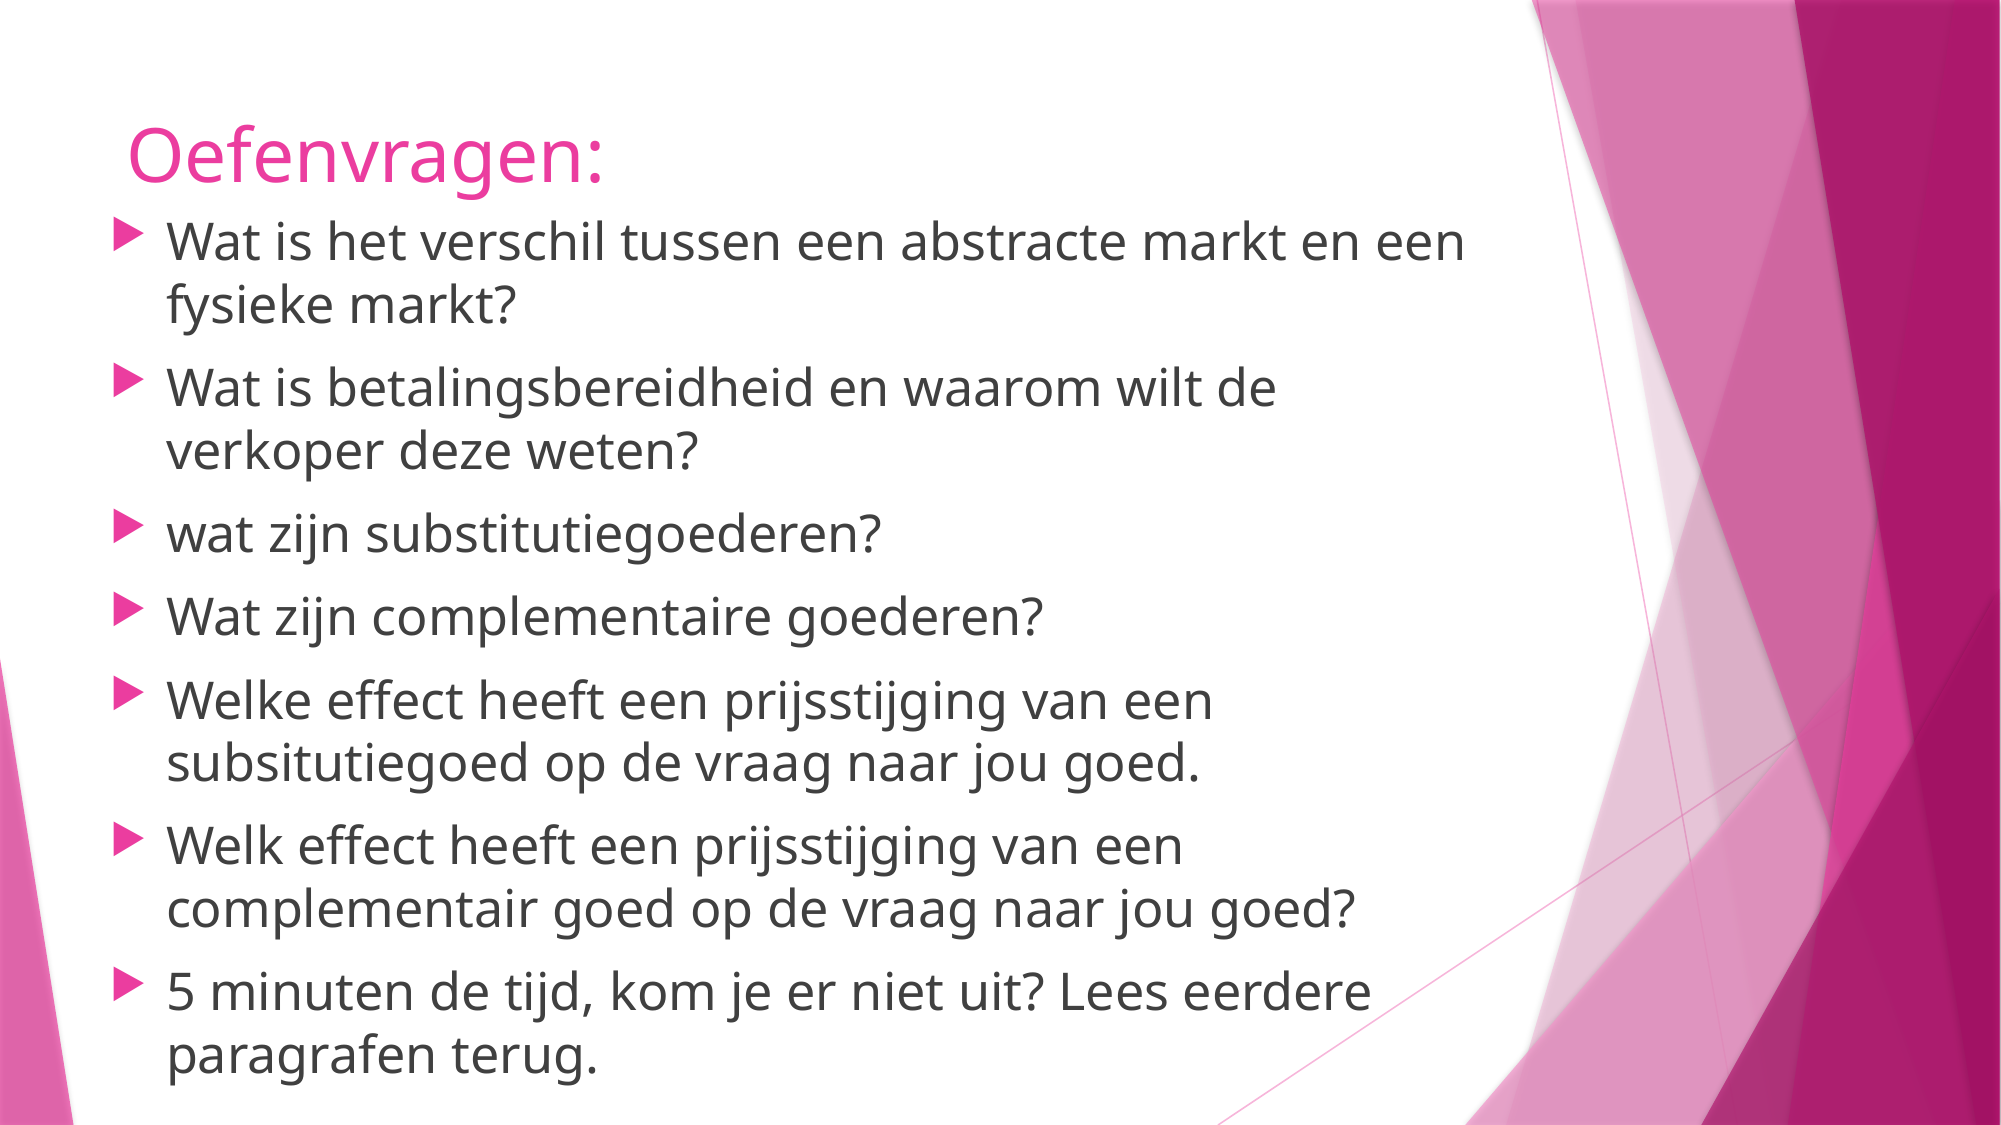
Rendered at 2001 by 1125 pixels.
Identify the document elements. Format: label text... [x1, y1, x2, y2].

list Wat is het verschil tussen een abstracte markt en een fysieke markt? Wat is betalingsbereidheid en waarom wilt de verkoper deze weten? wat zijn substitutiegoederen? Wat zijn complementaire goederen? Welke effect heeft een prijsstijging van een subsitutiegoed op de vraag naar jou goed. Welk effect heeft een prijsstijging van een complementair goed op de vraag naar jou goed? 5 minuten de tijd, kom je er niet uit? Lees eerdere paragrafen terug. [94, 201, 1522, 992]
title Oefenvragen: [111, 99, 1522, 201]
